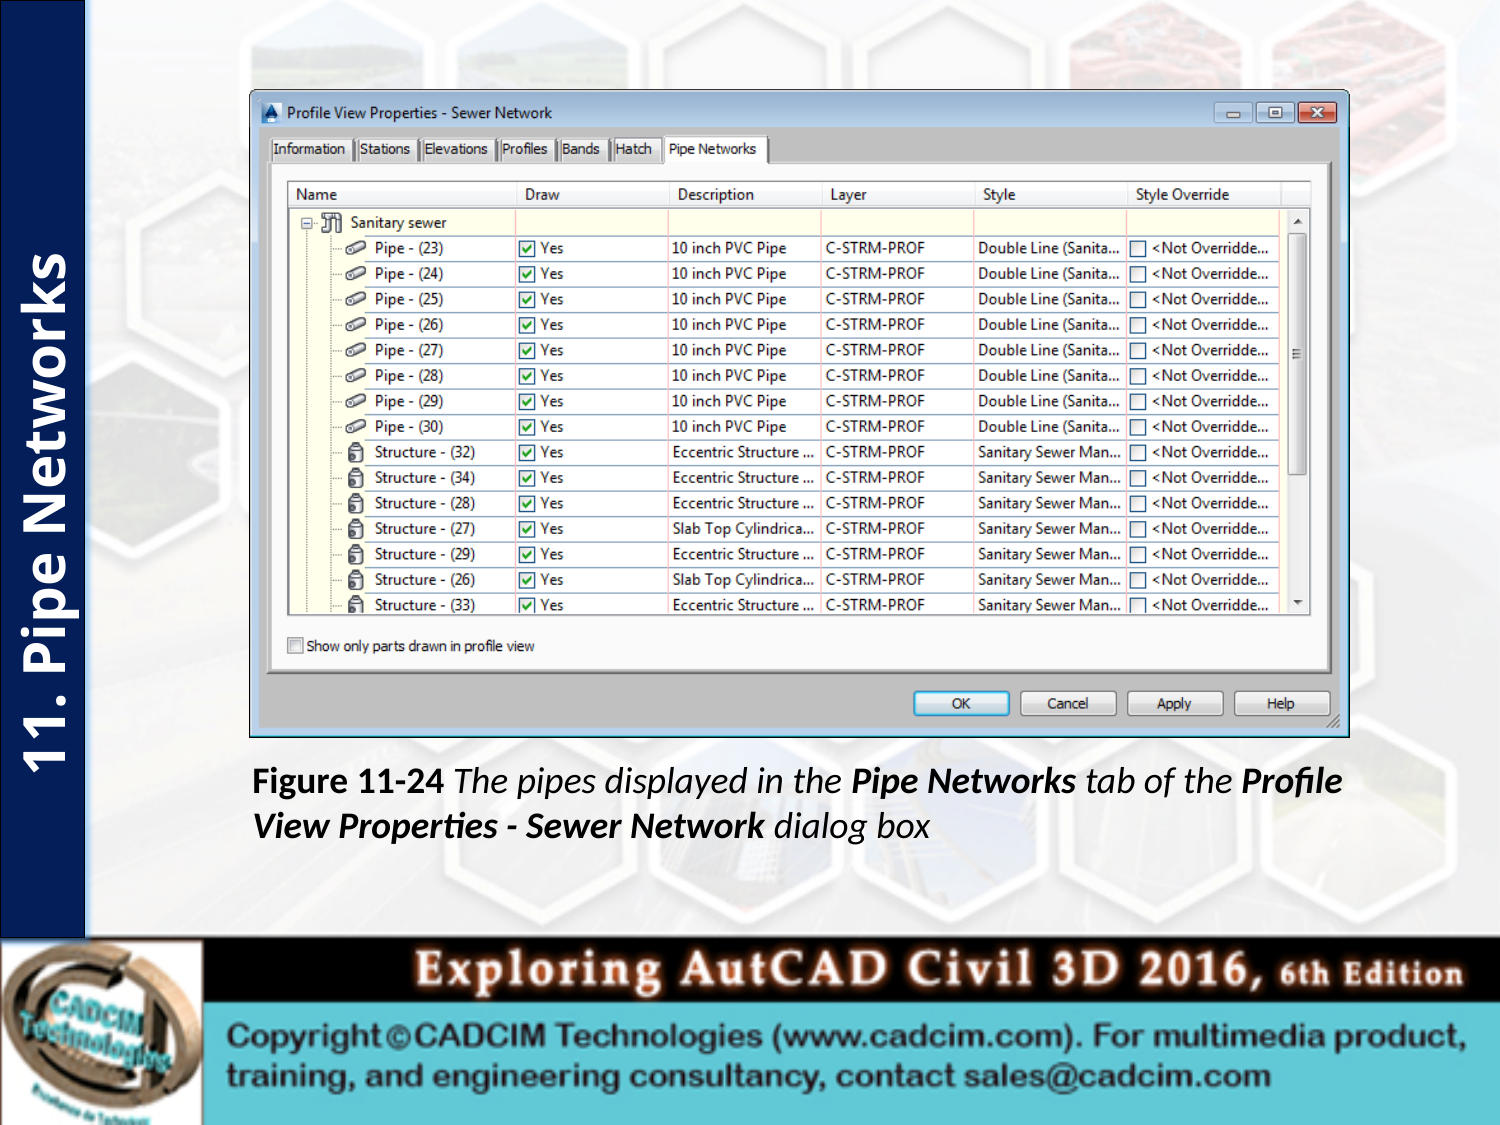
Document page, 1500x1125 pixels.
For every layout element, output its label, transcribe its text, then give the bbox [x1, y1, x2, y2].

text_box Figure 11-24 The pipes displayed in the Pipe Networks tab of the Profile View Properties - Sewer Network dialog box [237, 748, 1400, 853]
picture [0, 0, 1500, 1125]
